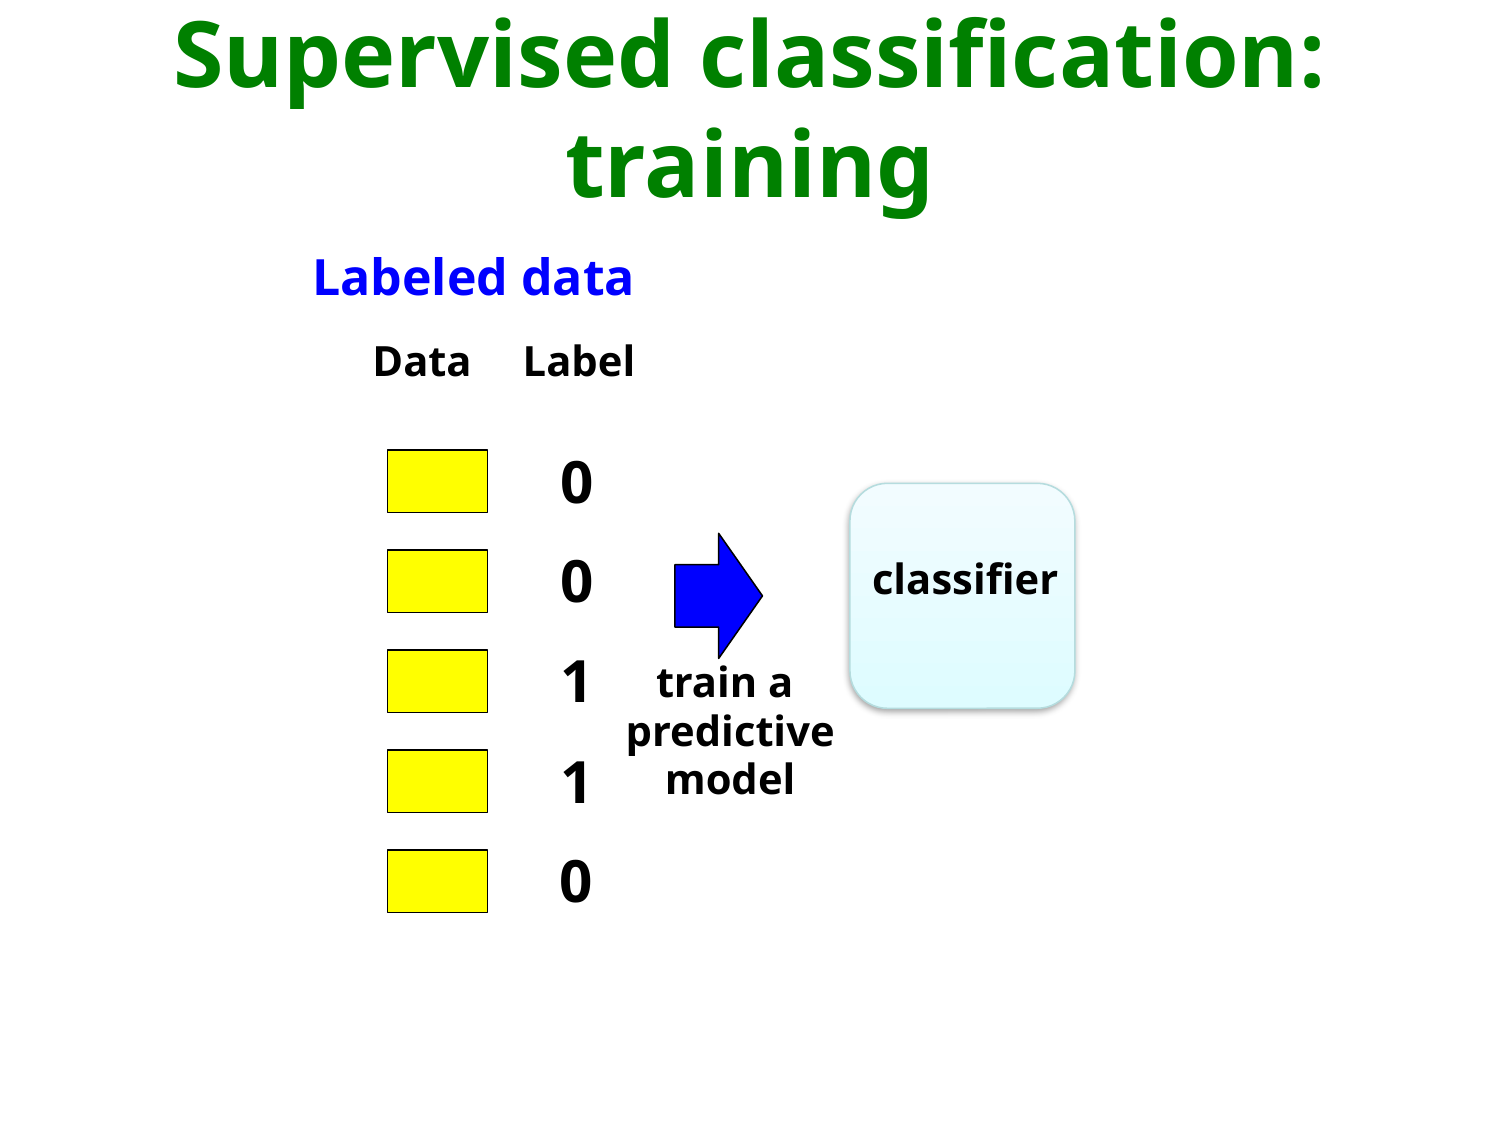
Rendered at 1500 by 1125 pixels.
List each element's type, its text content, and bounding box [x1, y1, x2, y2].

title Supervised classification: training [74, 12, 1426, 201]
text_box [387, 749, 488, 813]
text_box [674, 533, 763, 658]
text_box [387, 549, 488, 613]
text_box 1 [545, 649, 609, 721]
text_box [387, 849, 488, 913]
text_box Labeled data [297, 249, 650, 313]
text_box Data [357, 337, 487, 393]
text_box 0 [545, 549, 609, 621]
text_box 0 [545, 451, 609, 523]
text_box 0 [544, 849, 608, 921]
text_box train a predictive model [610, 658, 850, 810]
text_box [849, 483, 1076, 709]
text_box [387, 449, 488, 513]
text_box 1 [545, 751, 609, 823]
text_box Label [507, 337, 651, 393]
text_box [387, 649, 488, 713]
